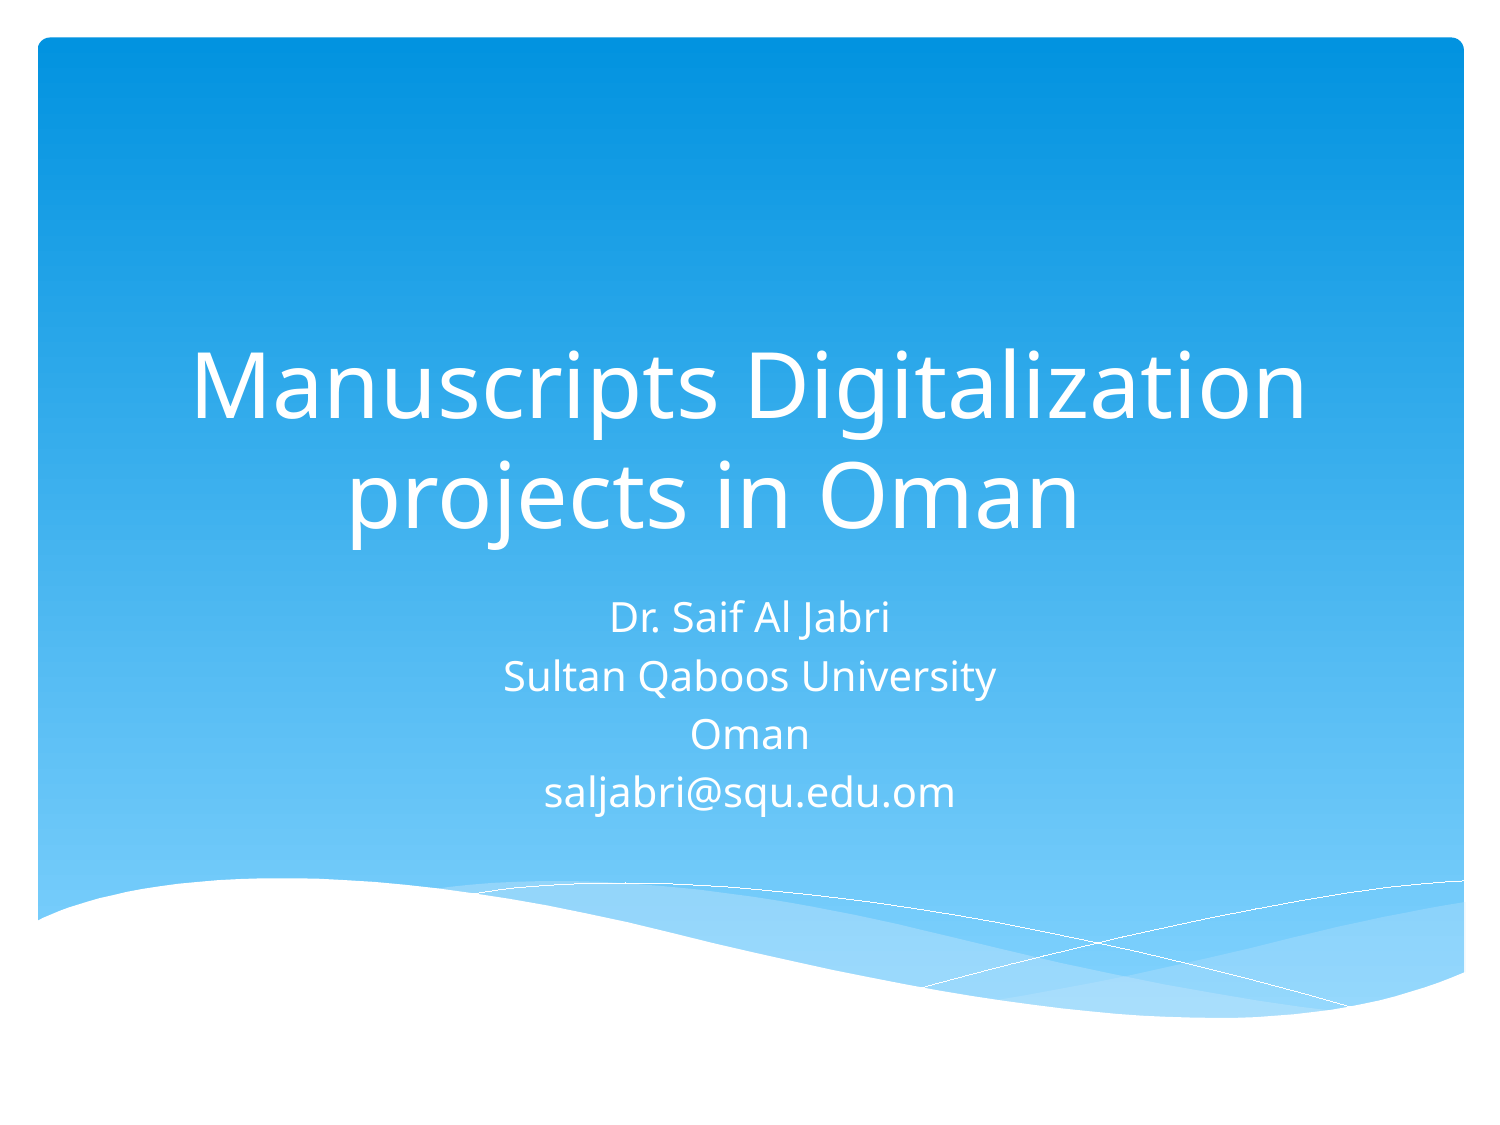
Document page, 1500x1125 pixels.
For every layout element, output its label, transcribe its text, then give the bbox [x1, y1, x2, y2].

subtitle Dr. Saif Al Jabri Sultan Qaboos University Oman saljabri@squ.edu.om [225, 583, 1275, 825]
title Manuscripts Digitalization projects in Oman [112, 262, 1388, 555]
